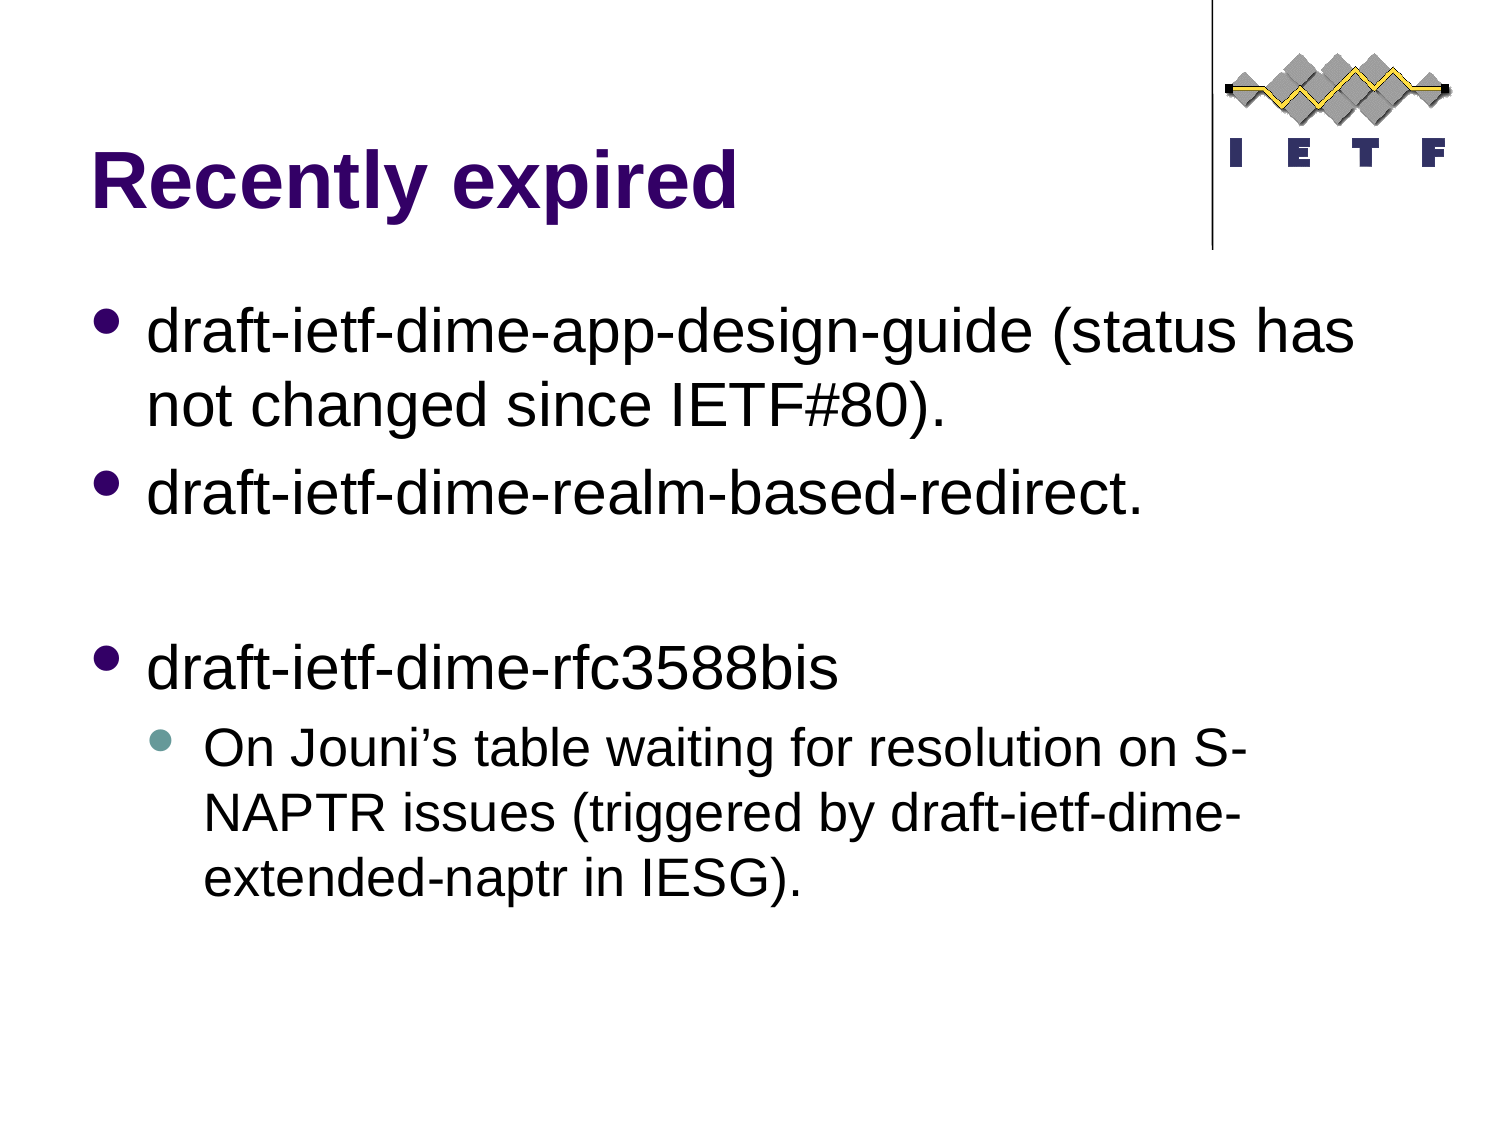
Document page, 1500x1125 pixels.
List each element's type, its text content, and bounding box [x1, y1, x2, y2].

list draft-ietf-dime-app-design-guide (status has not changed since IETF#80). draft-ietf-dime-realm-based-redirect. draft-ietf-dime-rfc3588bis On Jouni’s table waiting for resolution on S-NAPTR issues (triggered by draft-ietf-dime-extended-naptr in IESG). [74, 281, 1426, 1006]
title Recently expired [74, 19, 1201, 233]
picture [1212, 37, 1463, 181]
